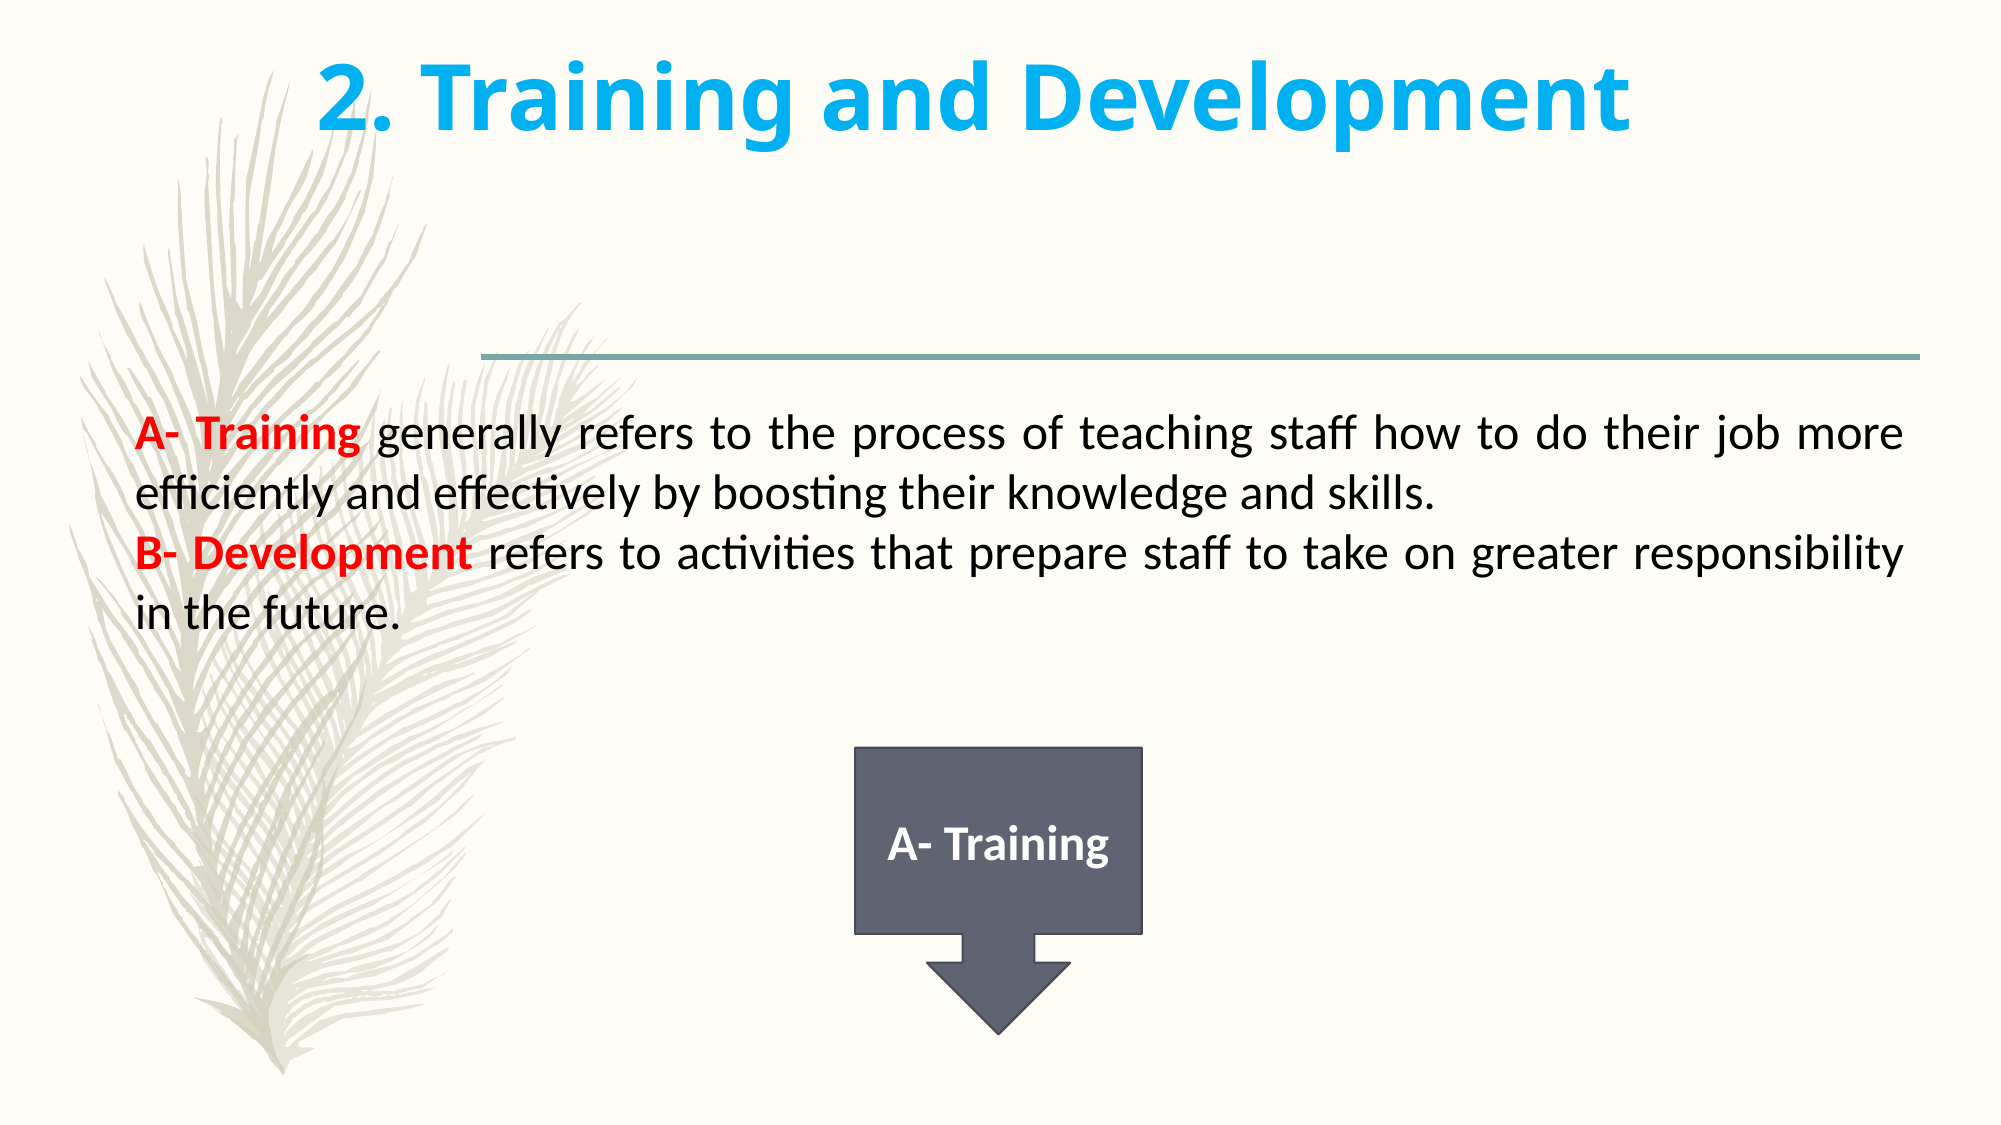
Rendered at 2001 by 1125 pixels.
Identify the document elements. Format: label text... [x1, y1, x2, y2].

text_box A- Training generally refers to the process of teaching staff how to do their job more efficiently and effectively by boosting their knowledge and skills. B- Development refers to activities that prepare staff to take on greater responsibility in the future. [119, 392, 1920, 647]
title 2. Training and Development [70, 31, 1880, 354]
text_box A- Training [854, 746, 1143, 1036]
